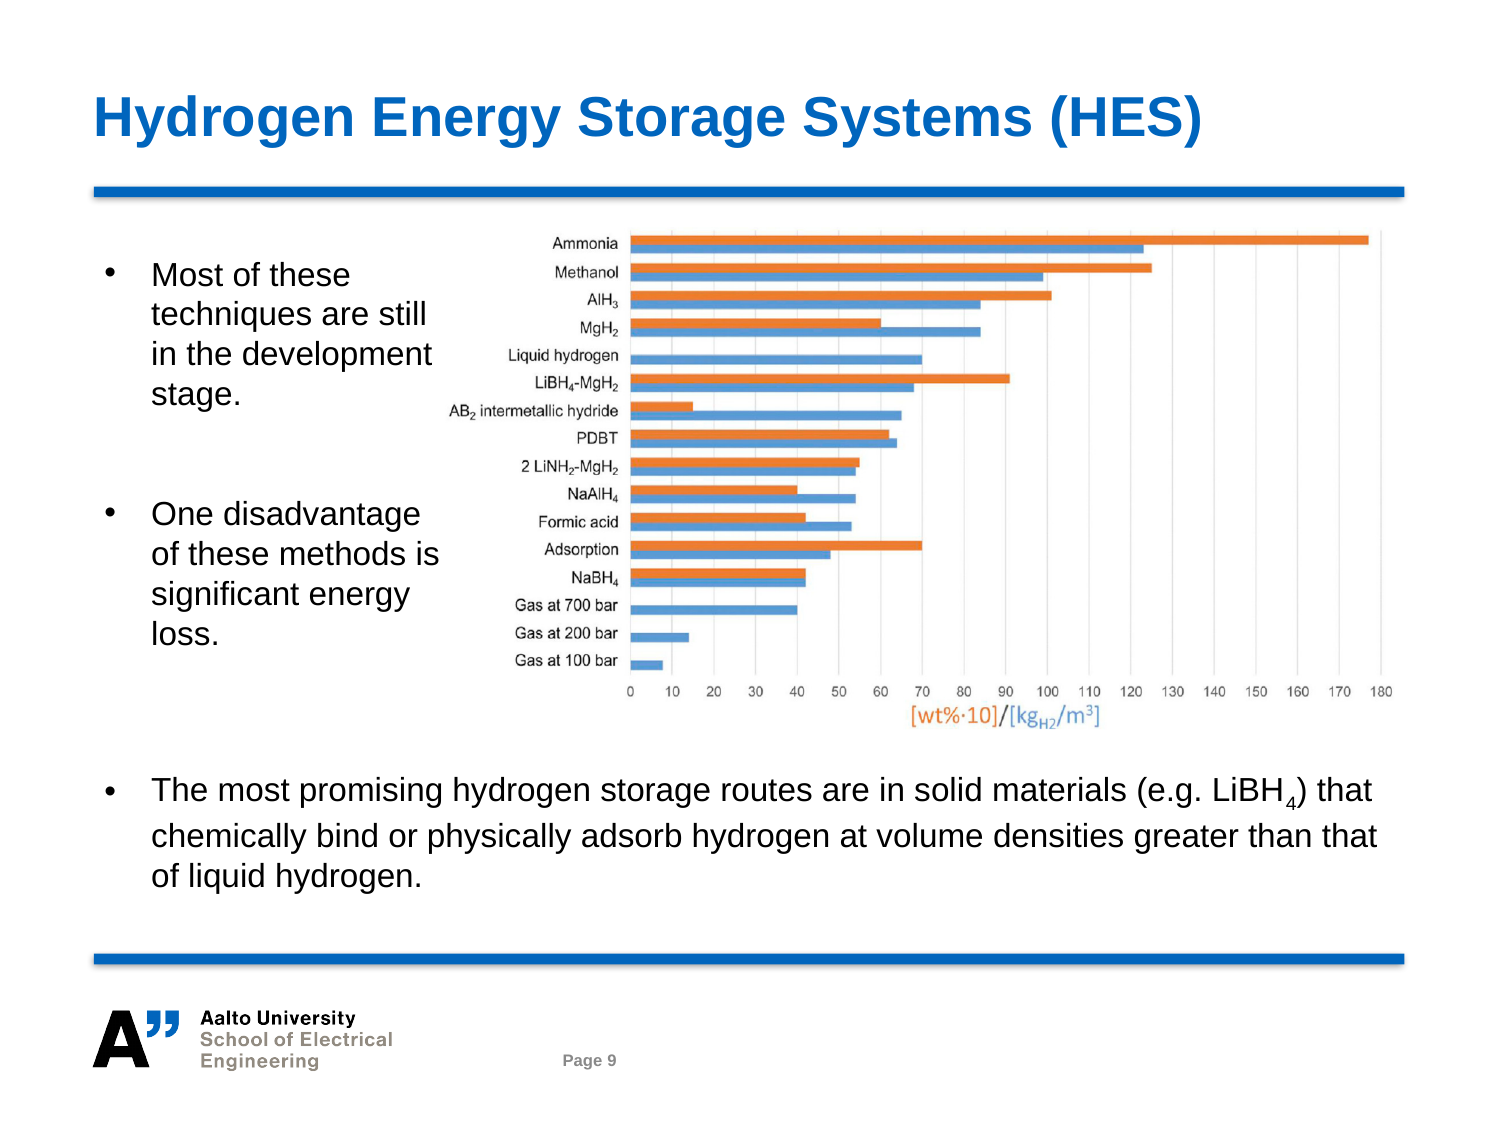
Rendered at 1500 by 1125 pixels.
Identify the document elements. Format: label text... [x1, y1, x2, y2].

slide_number Page 9 [562, 1050, 816, 1071]
title Hydrogen Energy Storage Systems (HES) [93, 80, 1369, 228]
text_box Most of these techniques are still in the development stage. One disadvantage of these methods is significant energy loss. [89, 245, 436, 660]
picture [441, 227, 1407, 739]
picture [35, 953, 449, 1125]
text_box The most promising hydrogen storage routes are in solid materials (e.g. LiBH4) that chemically bind or physically adsorb hydrogen at volume densities greater than that of liquid hydrogen. [89, 761, 1397, 902]
